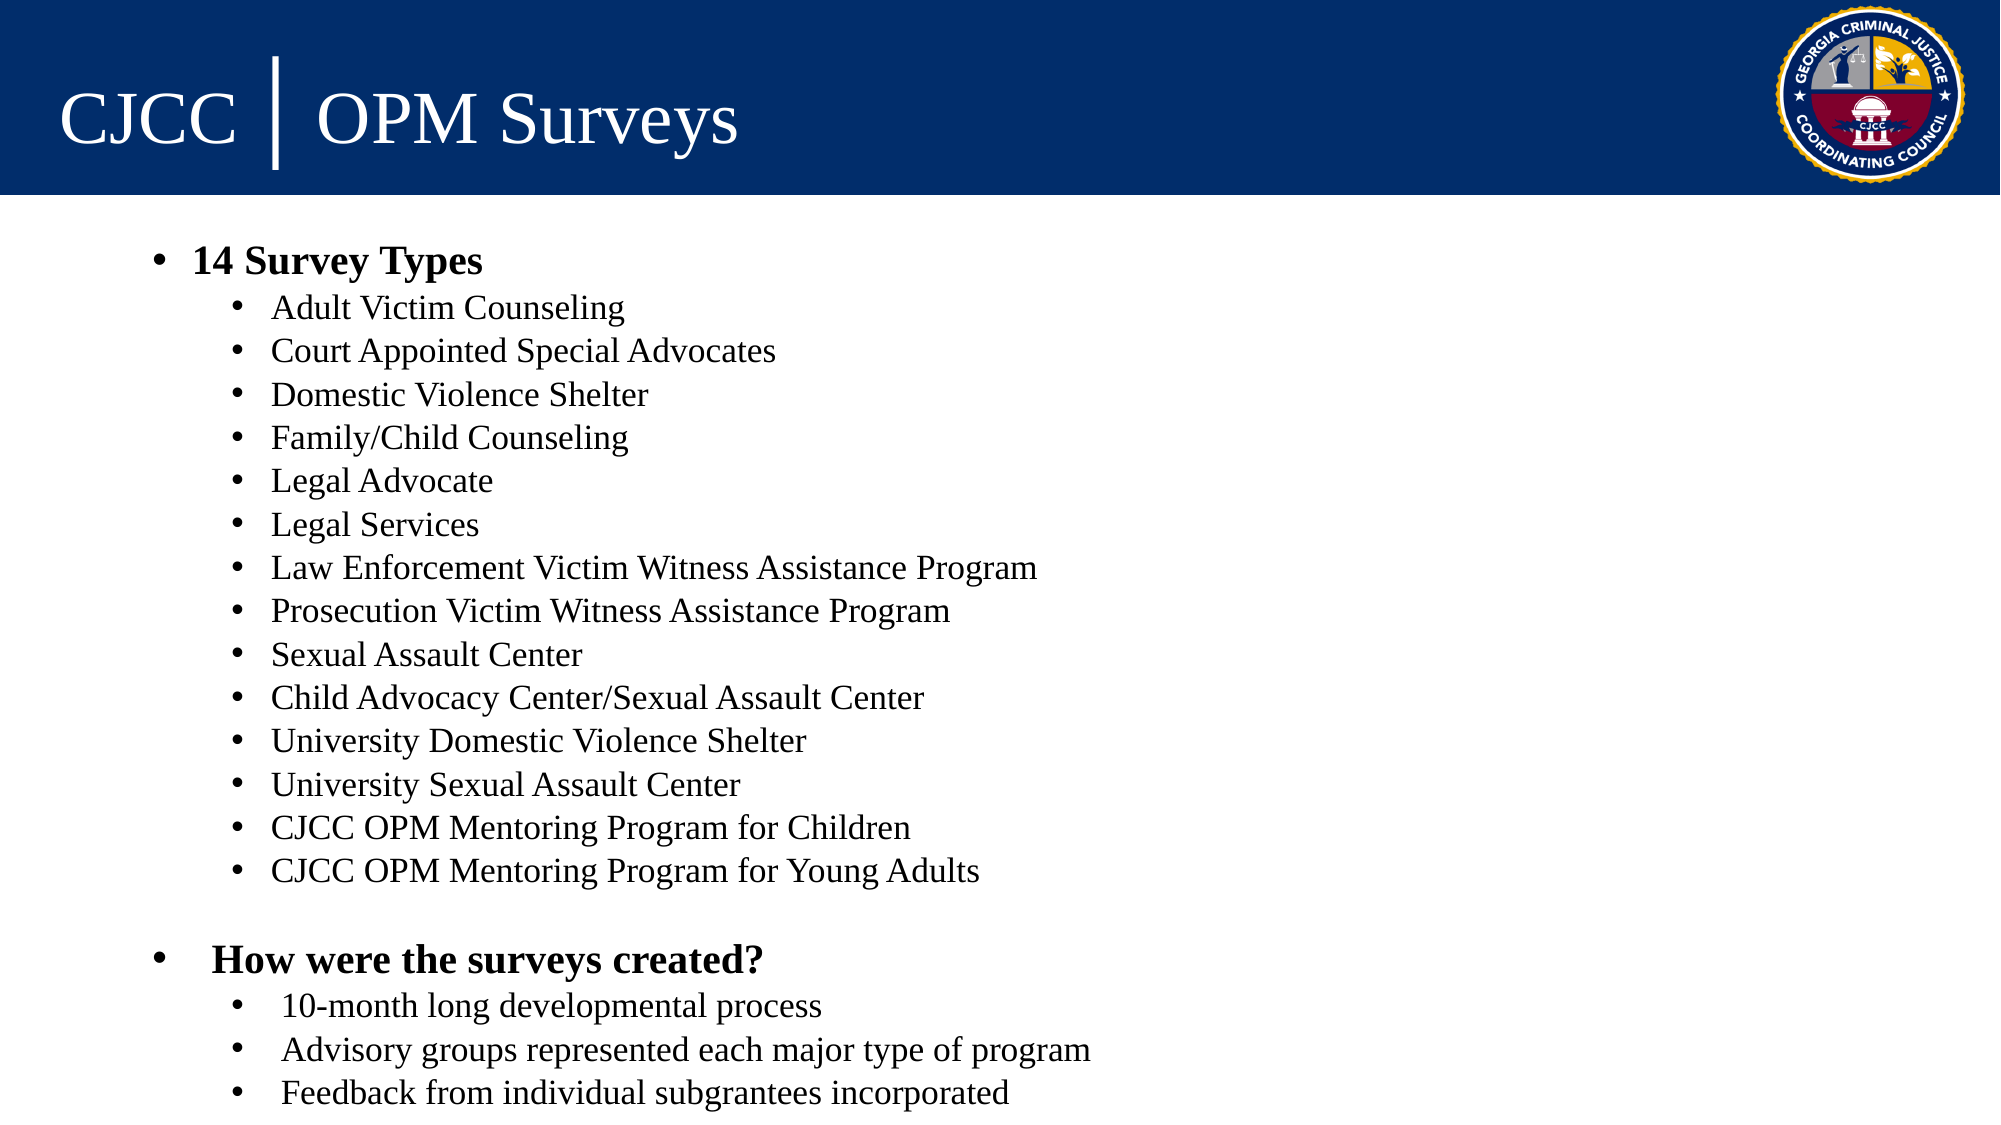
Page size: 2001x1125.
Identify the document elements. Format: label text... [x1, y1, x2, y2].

text_box [0, 0, 1740, 195]
list 14 Survey Types Adult Victim Counseling Court Appointed Special Advocates Domestic Violence Shelter Family/Child Counseling Legal Advocate Legal Services Law Enforcement Victim Witness Assistance Program Prosecution Victim Witness Assistance Program Sexual Assault Center Child Advocacy Center/Sexual Assault Center University Domestic Violence Shelter University Sexual Assault Center CJCC OPM Mentoring Program for Children CJCC OPM Mentoring Program for Young Adults How were the surveys created? 10-month long developmental process Advisory groups represented each major type of program Feedback from individual subgrantees incorporated [137, 231, 1863, 1125]
text_box CJCC | OPM Surveys [44, 10, 1740, 176]
picture [1740, 0, 2000, 195]
